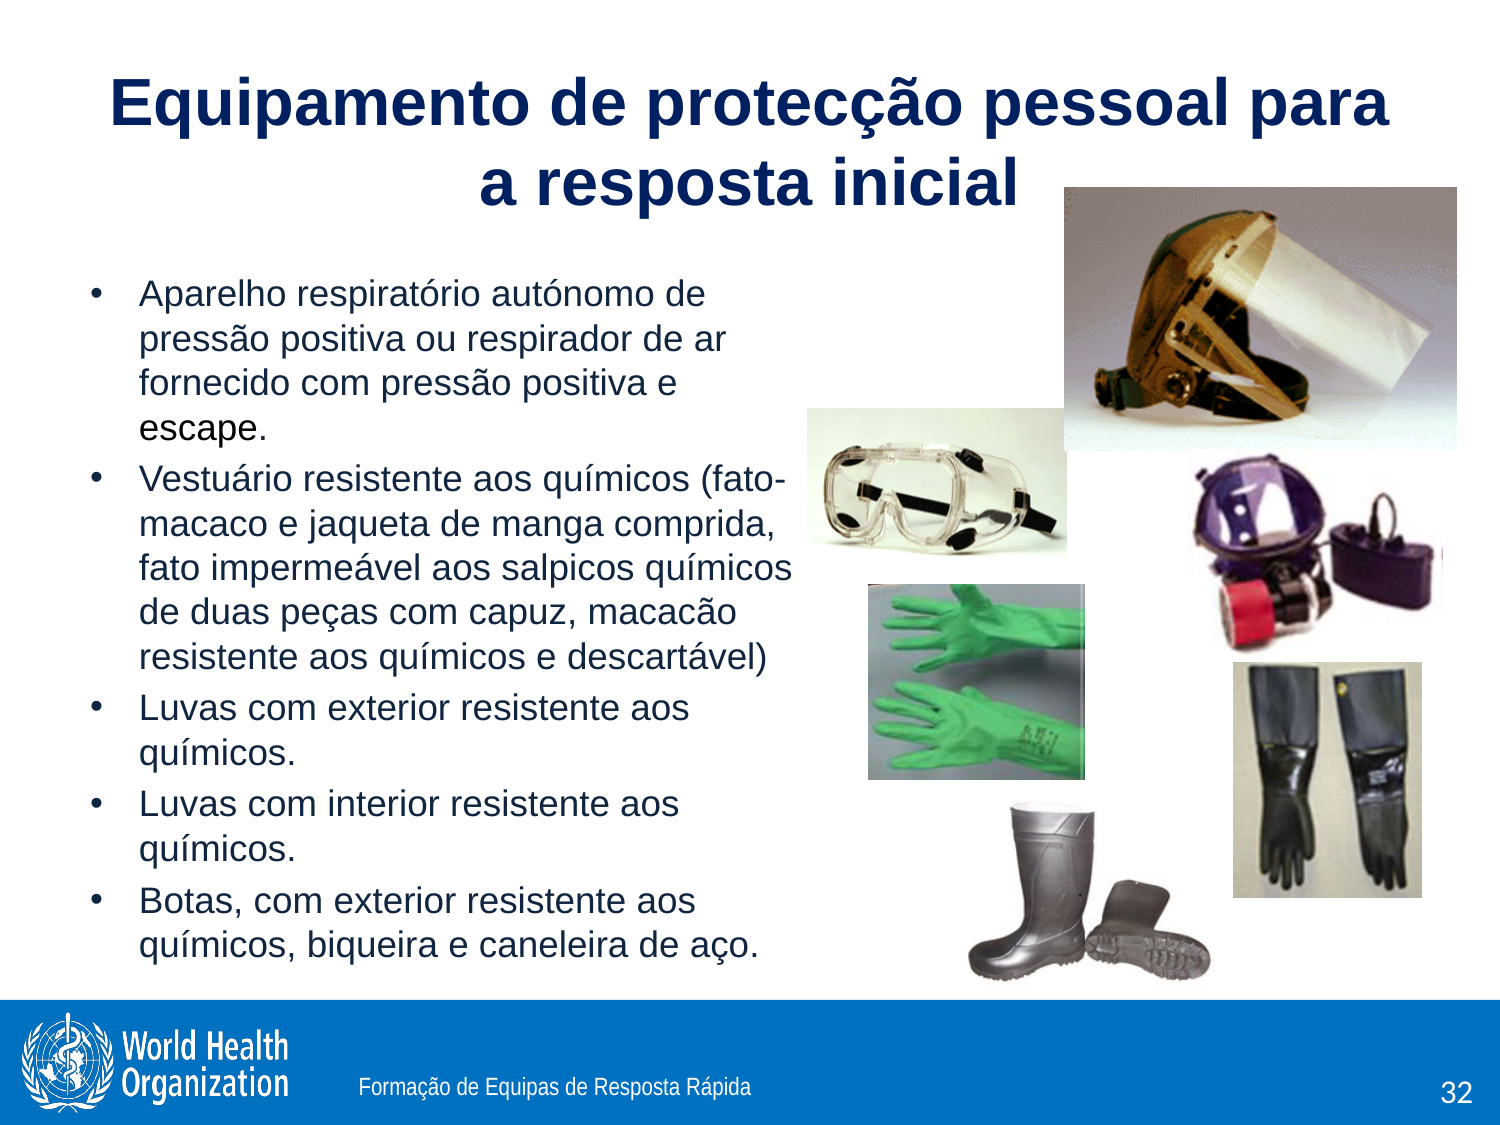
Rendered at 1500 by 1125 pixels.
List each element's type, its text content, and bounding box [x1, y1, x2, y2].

list Aparelho respiratório autónomo de pressão positiva ou respirador de ar fornecido com pressão positiva e escape. Vestuário resistente aos químicos (fato-macaco e jaqueta de manga comprida, fato impermeável aos salpicos químicos de duas peças com capuz, macacão resistente aos químicos e descartável) Luvas com exterior resistente aos químicos. Luvas com interior resistente aos químicos. Botas, com exterior resistente aos químicos, biqueira e caneleira de aço. [75, 262, 813, 1005]
picture [806, 187, 1457, 781]
picture [21, 1012, 288, 1113]
picture [1232, 662, 1422, 898]
picture [950, 799, 1220, 996]
title Equipamento de protecção pessoal para a resposta inicial [75, 45, 1425, 233]
